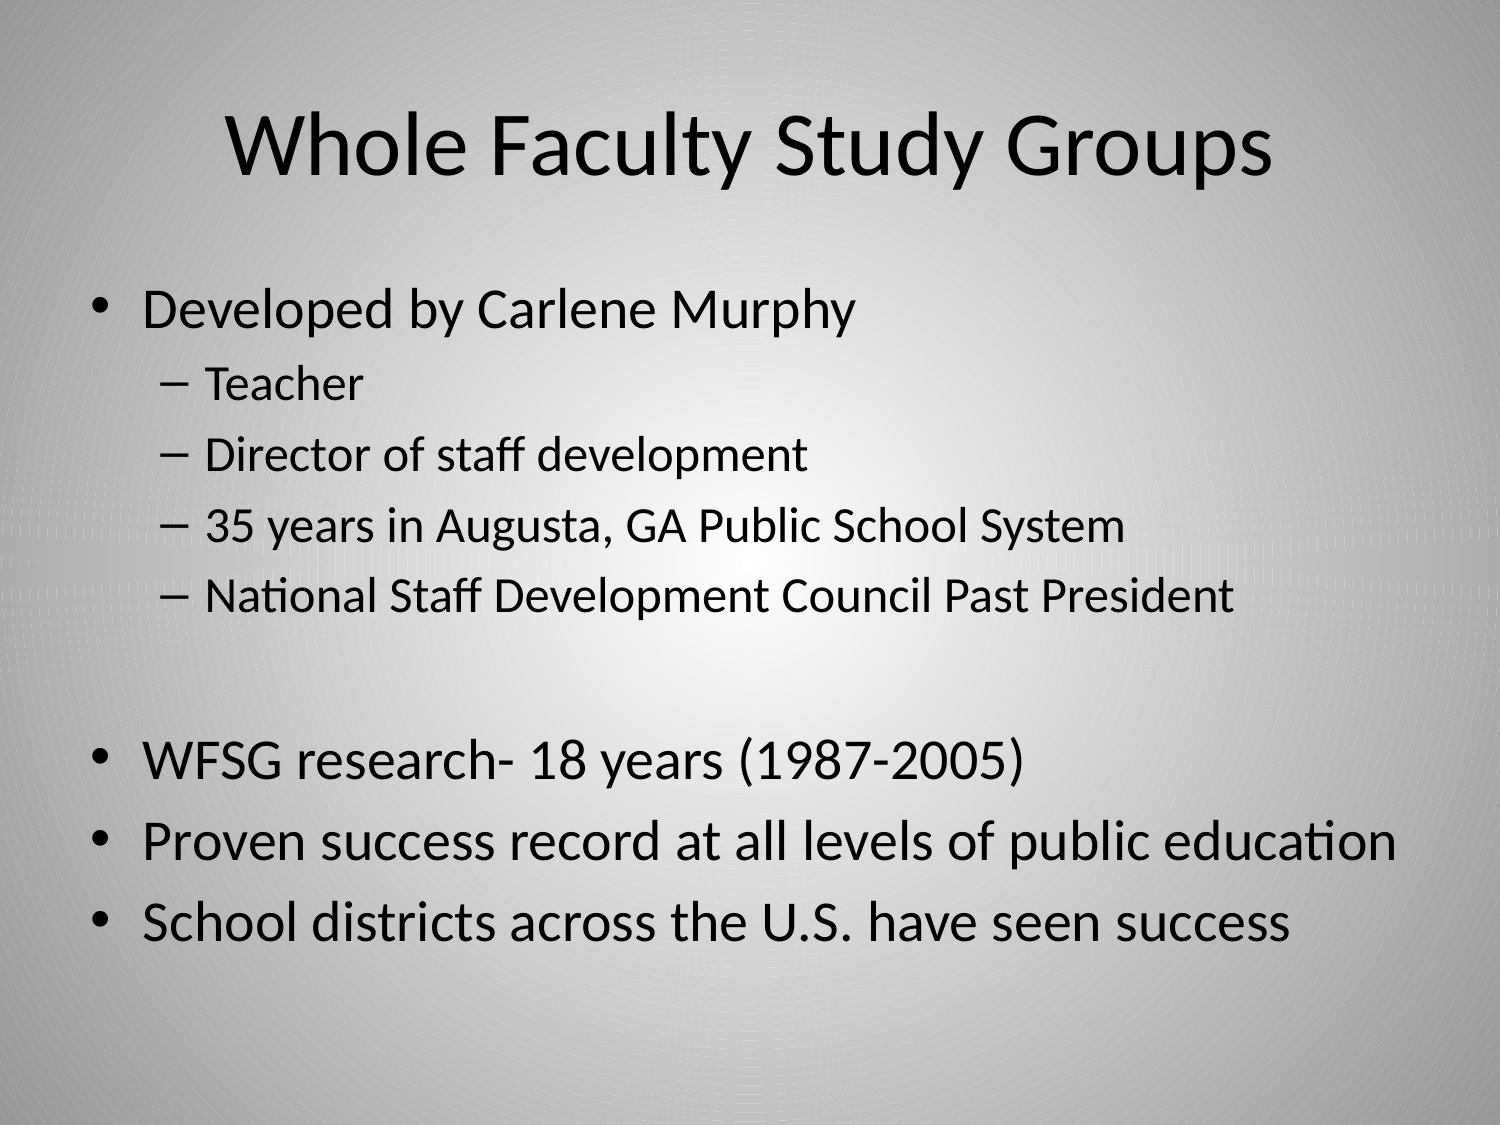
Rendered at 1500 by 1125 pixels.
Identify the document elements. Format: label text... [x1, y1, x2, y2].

list Developed by Carlene Murphy Teacher Director of staff development 35 years in Augusta, GA Public School System National Staff Development Council Past President WFSG research- 18 years (1987-2005) Proven success record at all levels of public education School districts across the U.S. have seen success [75, 262, 1425, 1005]
title Whole Faculty Study Groups [75, 45, 1425, 233]
